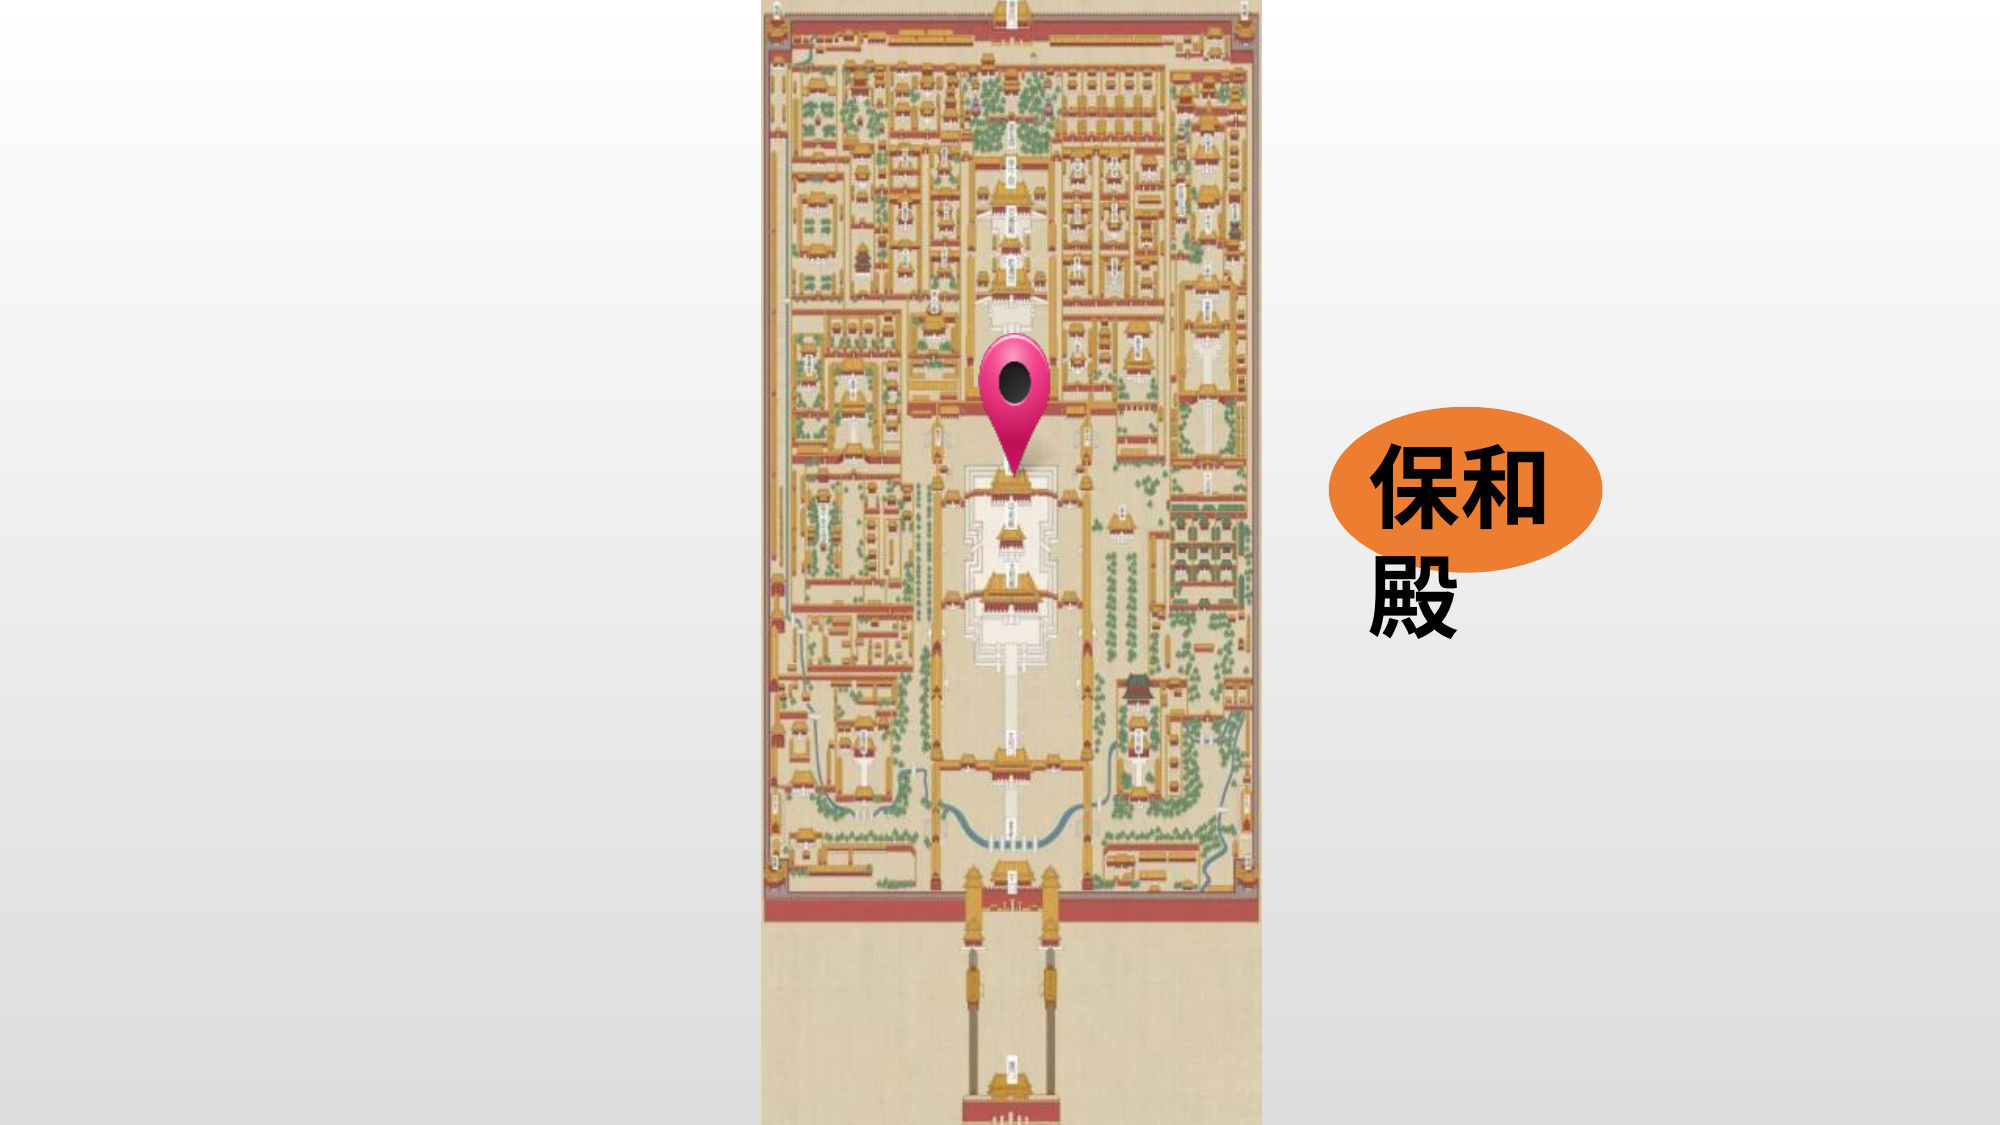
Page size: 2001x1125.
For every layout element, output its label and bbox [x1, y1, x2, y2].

picture [761, 0, 1262, 1125]
text_box [1328, 406, 1604, 660]
